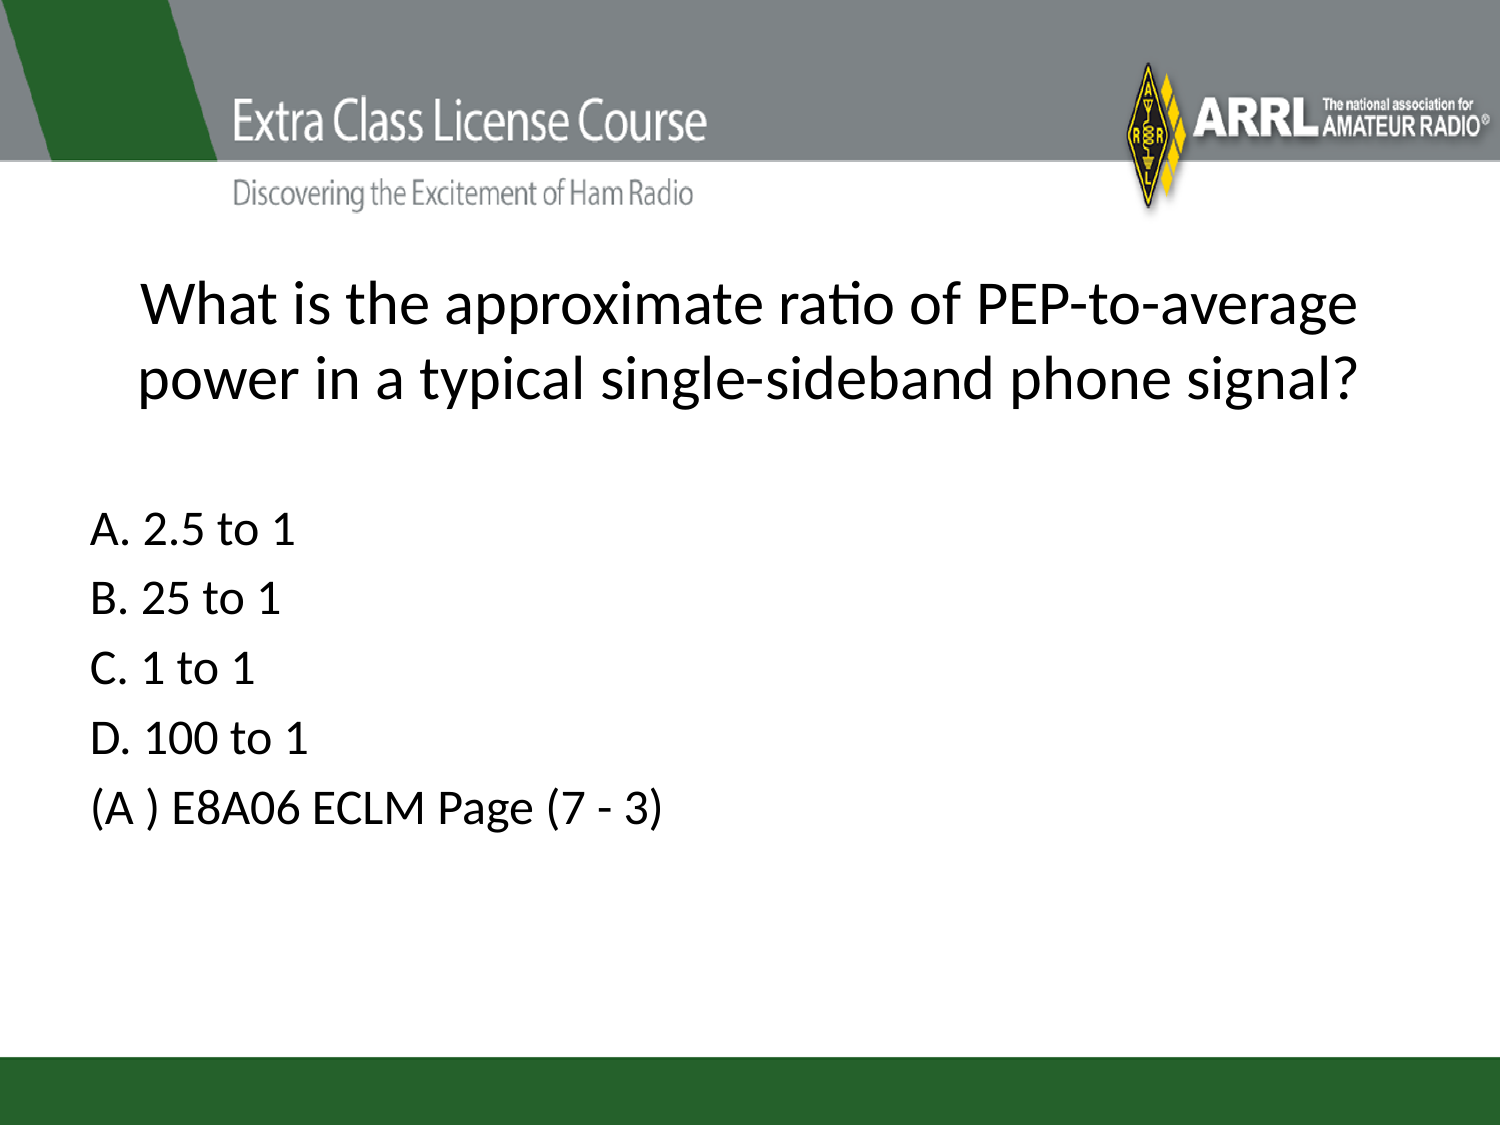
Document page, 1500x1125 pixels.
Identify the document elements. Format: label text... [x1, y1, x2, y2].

list A. 2.5 to 1 B. 25 to 1 C. 1 to 1 D. 100 to 1 (A ) E8A06 ECLM Page (7 - 3) [75, 487, 1425, 1005]
picture [0, 0, 1500, 1125]
title What is the approximate ratio of PEP-to-average power in a typical single-sideband phone signal? [75, 254, 1425, 435]
